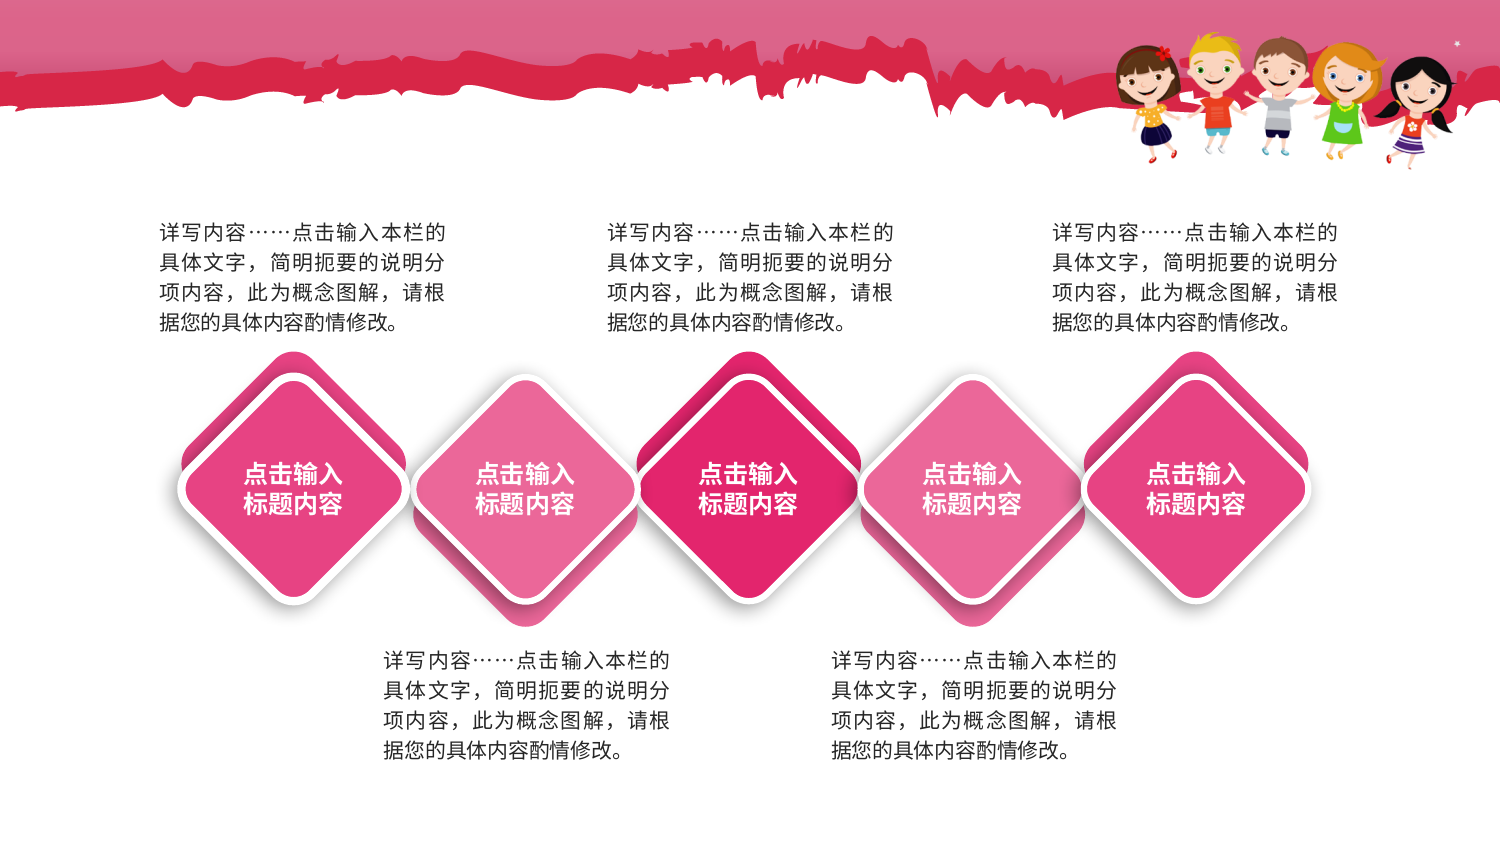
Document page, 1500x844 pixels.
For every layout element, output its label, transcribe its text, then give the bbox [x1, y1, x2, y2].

text_box 详写内容……点击输入本栏的具体文字，简明扼要的说明分项内容，此为概念图解，请根据您的具体内容酌情修改。 [383, 643, 671, 764]
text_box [1109, 376, 1284, 576]
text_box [438, 402, 613, 602]
text_box 详写内容……点击输入本栏的具体文字，简明扼要的说明分项内容，此为概念图解，请根据您的具体内容酌情修改。 [607, 214, 894, 335]
text_box 详写内容……点击输入本栏的具体文字，简明扼要的说明分项内容，此为概念图解，请根据您的具体内容酌情修改。 [1052, 214, 1339, 335]
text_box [206, 376, 381, 576]
text_box 详写内容……点击输入本栏的具体文字，简明扼要的说明分项内容，此为概念图解，请根据您的具体内容酌情修改。 [159, 214, 446, 335]
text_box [661, 376, 836, 576]
picture [0, 0, 1500, 170]
text_box 详写内容……点击输入本栏的具体文字，简明扼要的说明分项内容，此为概念图解，请根据您的具体内容酌情修改。 [830, 643, 1118, 764]
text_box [885, 402, 1060, 602]
